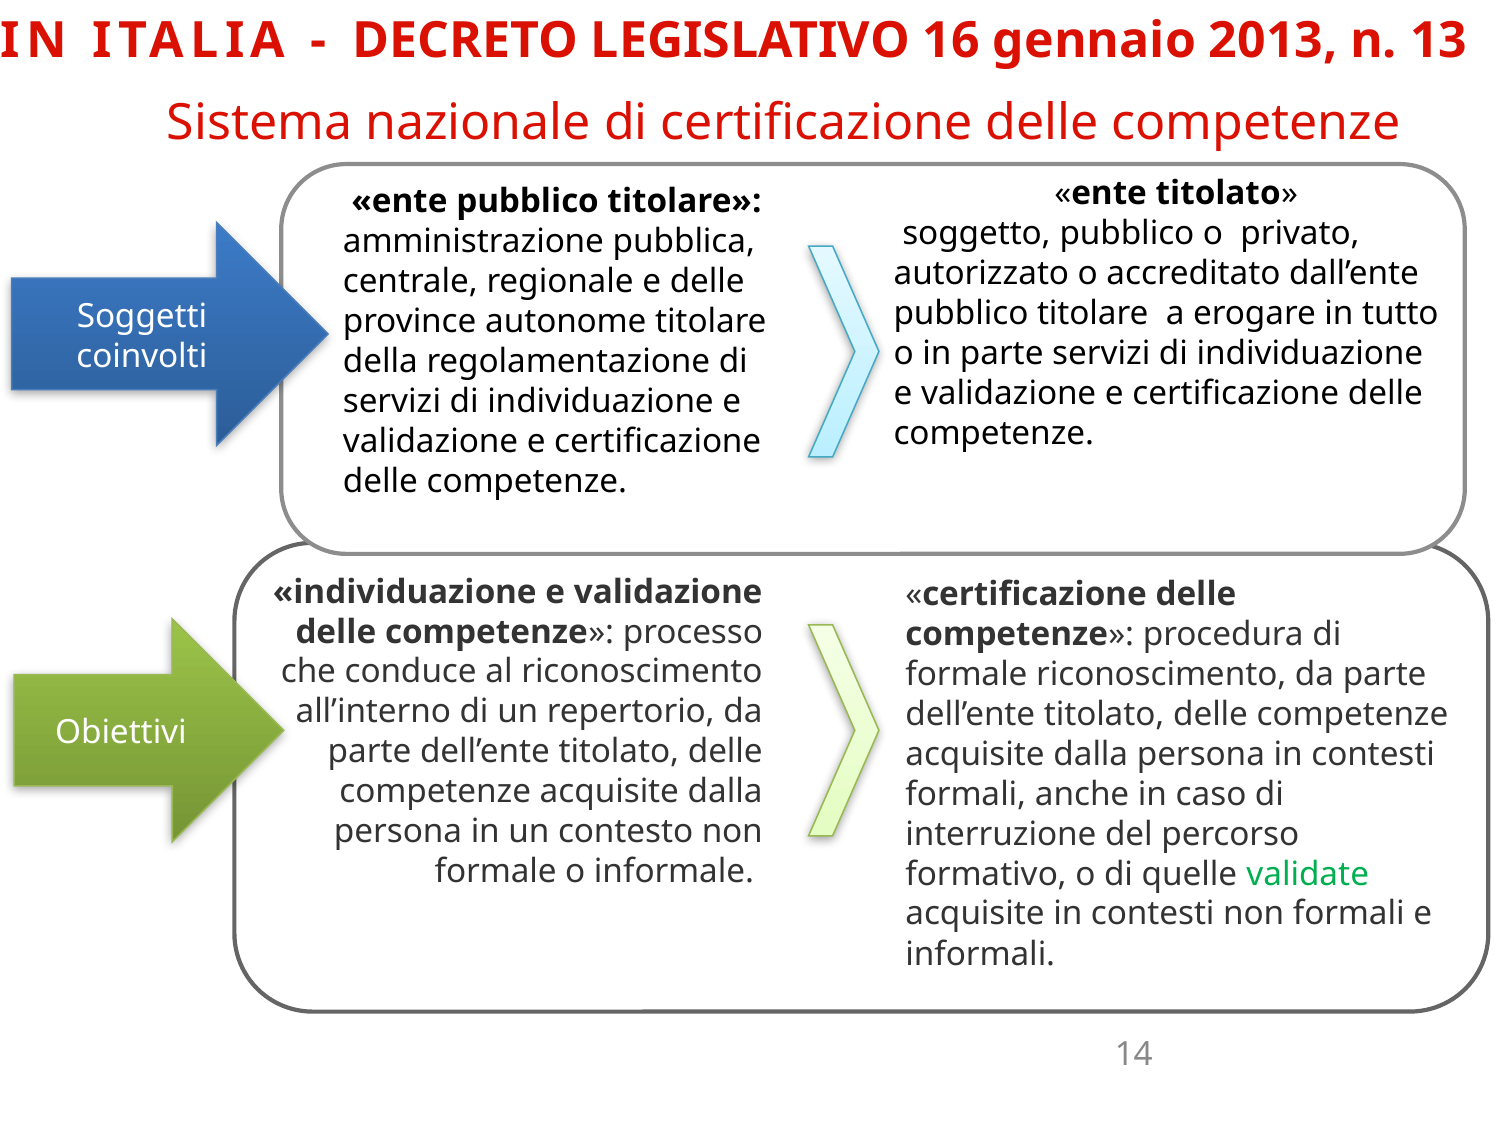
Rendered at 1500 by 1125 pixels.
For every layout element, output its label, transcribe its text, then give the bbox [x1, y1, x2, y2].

slide_number 14 [1100, 1025, 1413, 1100]
text_box «individuazione e validazione delle competenze»: processo che conduce al riconoscimento all’interno di un repertorio, da parte dell’ente titolato, delle competenze acquisite dalla persona in un contesto non formale o informale. [246, 562, 779, 897]
text_box IN ITALIA - DECRETO LEGISLATIVO 16 gennaio 2013, n. 13 [0, 0, 1496, 75]
text_box [279, 161, 1412, 332]
text_box [808, 246, 879, 457]
text_box Obiettivi [14, 619, 284, 842]
text_box [808, 624, 879, 836]
text_box [232, 541, 1477, 1014]
text_box [279, 213, 1467, 556]
text_box Sistema nazionale di certificazione delle competenze [93, 81, 1488, 157]
text_box «certificazione delle competenze»: procedura di formale riconoscimento, da parte dell’ente titolato, delle competenze acquisite dalla persona in contesti formali, anche in caso di interruzione del percorso formativo, o di quelle validate acquisite in contesti non formali e informali. [890, 565, 1482, 979]
text_box «ente pubblico titolare»: amministrazione pubblica, centrale, regionale e delle province autonome titolare della regolamentazione di servizi di individuazione e validazione e certificazione delle competenze. [328, 172, 809, 507]
text_box «ente titolato» soggetto, pubblico o privato, autorizzato o accreditato dall’ente pubblico titolare a erogare in tutto o in parte servizi di individuazione e validazione e certificazione delle competenze. [878, 163, 1465, 459]
text_box [1482, 585, 1491, 970]
text_box Soggetti coinvolti [11, 222, 329, 446]
